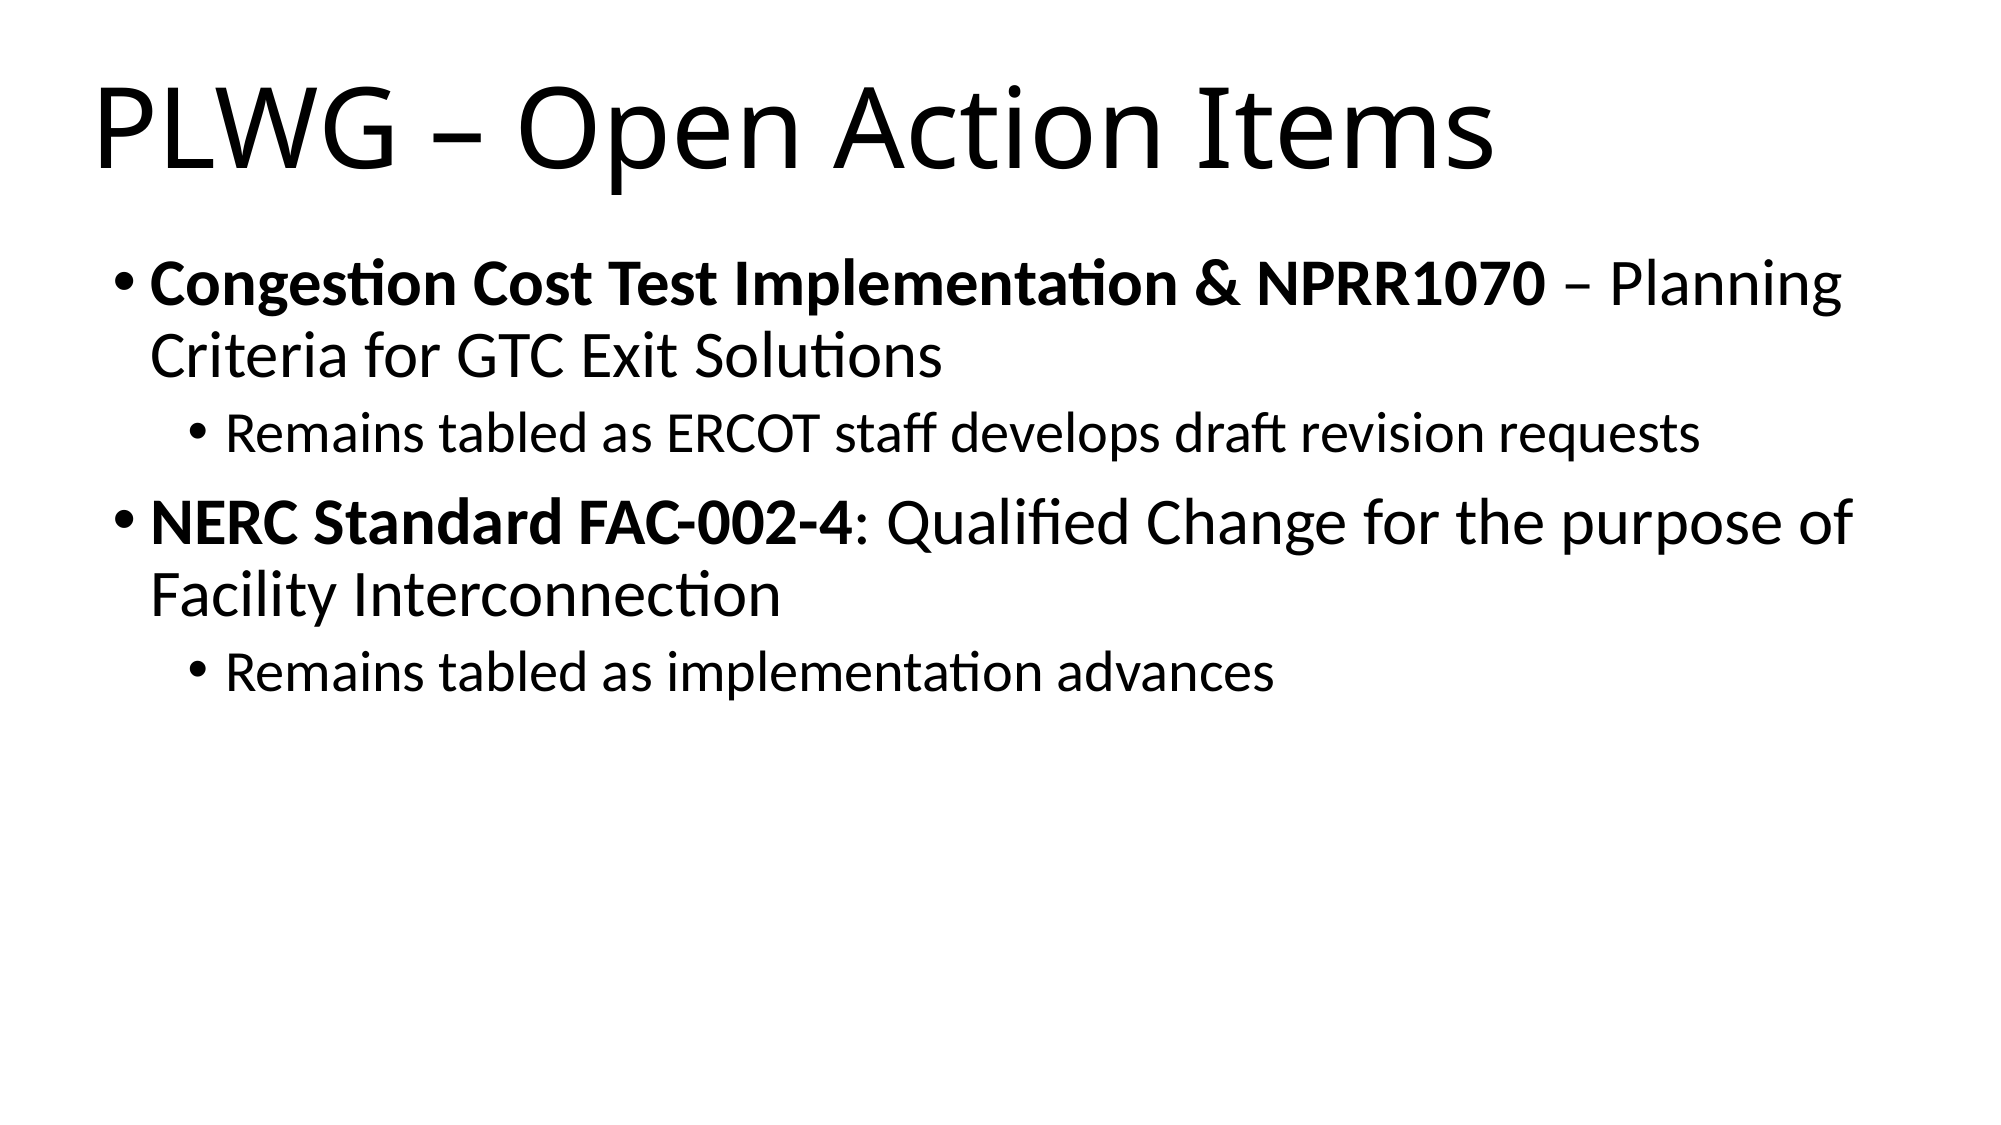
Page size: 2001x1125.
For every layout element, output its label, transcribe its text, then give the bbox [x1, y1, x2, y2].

title PLWG – Open Action Items [75, 23, 1894, 241]
list Congestion Cost Test Implementation & NPRR1070 – Planning Criteria for GTC Exit Solutions Remains tabled as ERCOT staff develops draft revision requests NERC Standard FAC-002-4: Qualified Change for the purpose of Facility Interconnection Remains tabled as implementation advances [97, 240, 1894, 1063]
